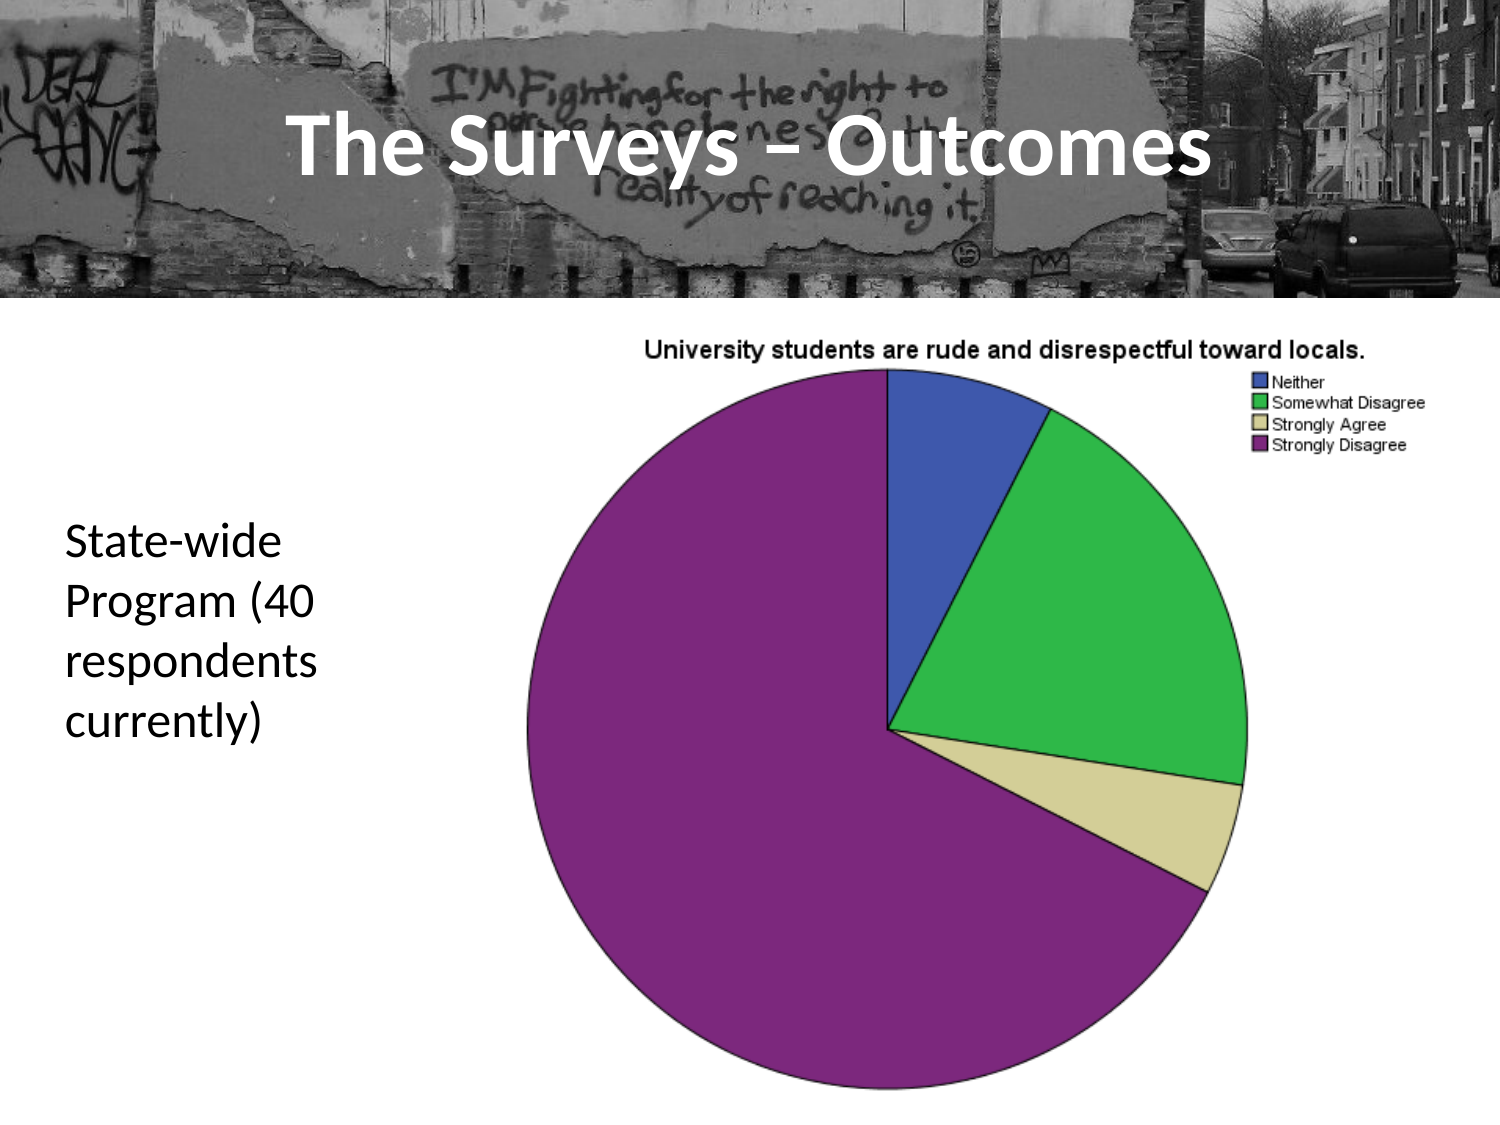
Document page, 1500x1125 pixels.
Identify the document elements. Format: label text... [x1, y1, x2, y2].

text_box State-wide Program (40 respondents currently) [49, 499, 363, 755]
picture [513, 312, 1497, 1101]
picture [0, 0, 1500, 299]
